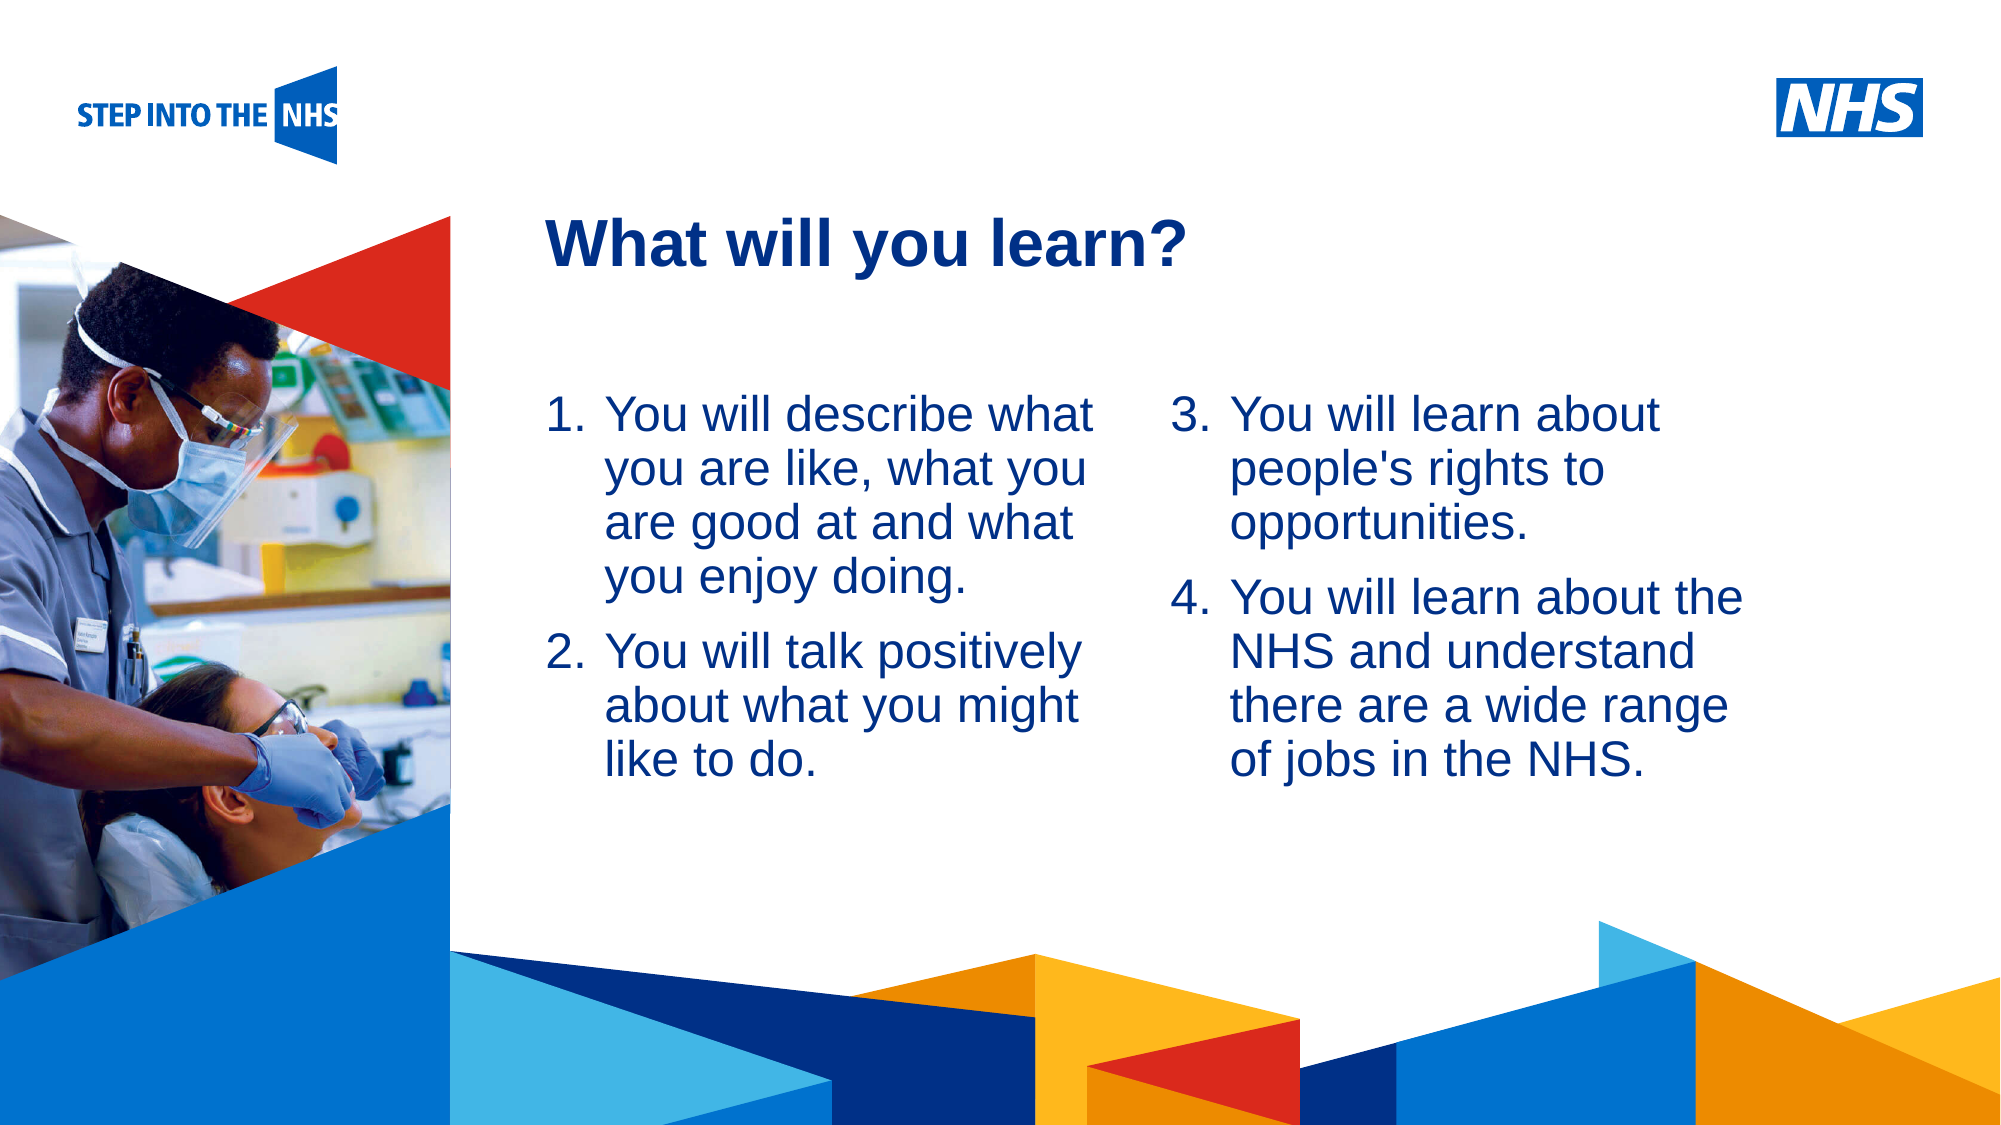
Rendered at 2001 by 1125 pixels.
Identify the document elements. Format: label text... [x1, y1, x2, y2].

title What will you learn? [545, 208, 1672, 296]
list You will describe what you are like, what you are good at and what you enjoy doing. You will talk positively about what you might like to do. You will learn about people's rights to opportunities. You will learn about the NHS and understand there are a wide range of jobs in the NHS. [545, 388, 1767, 830]
picture [0, 214, 451, 981]
